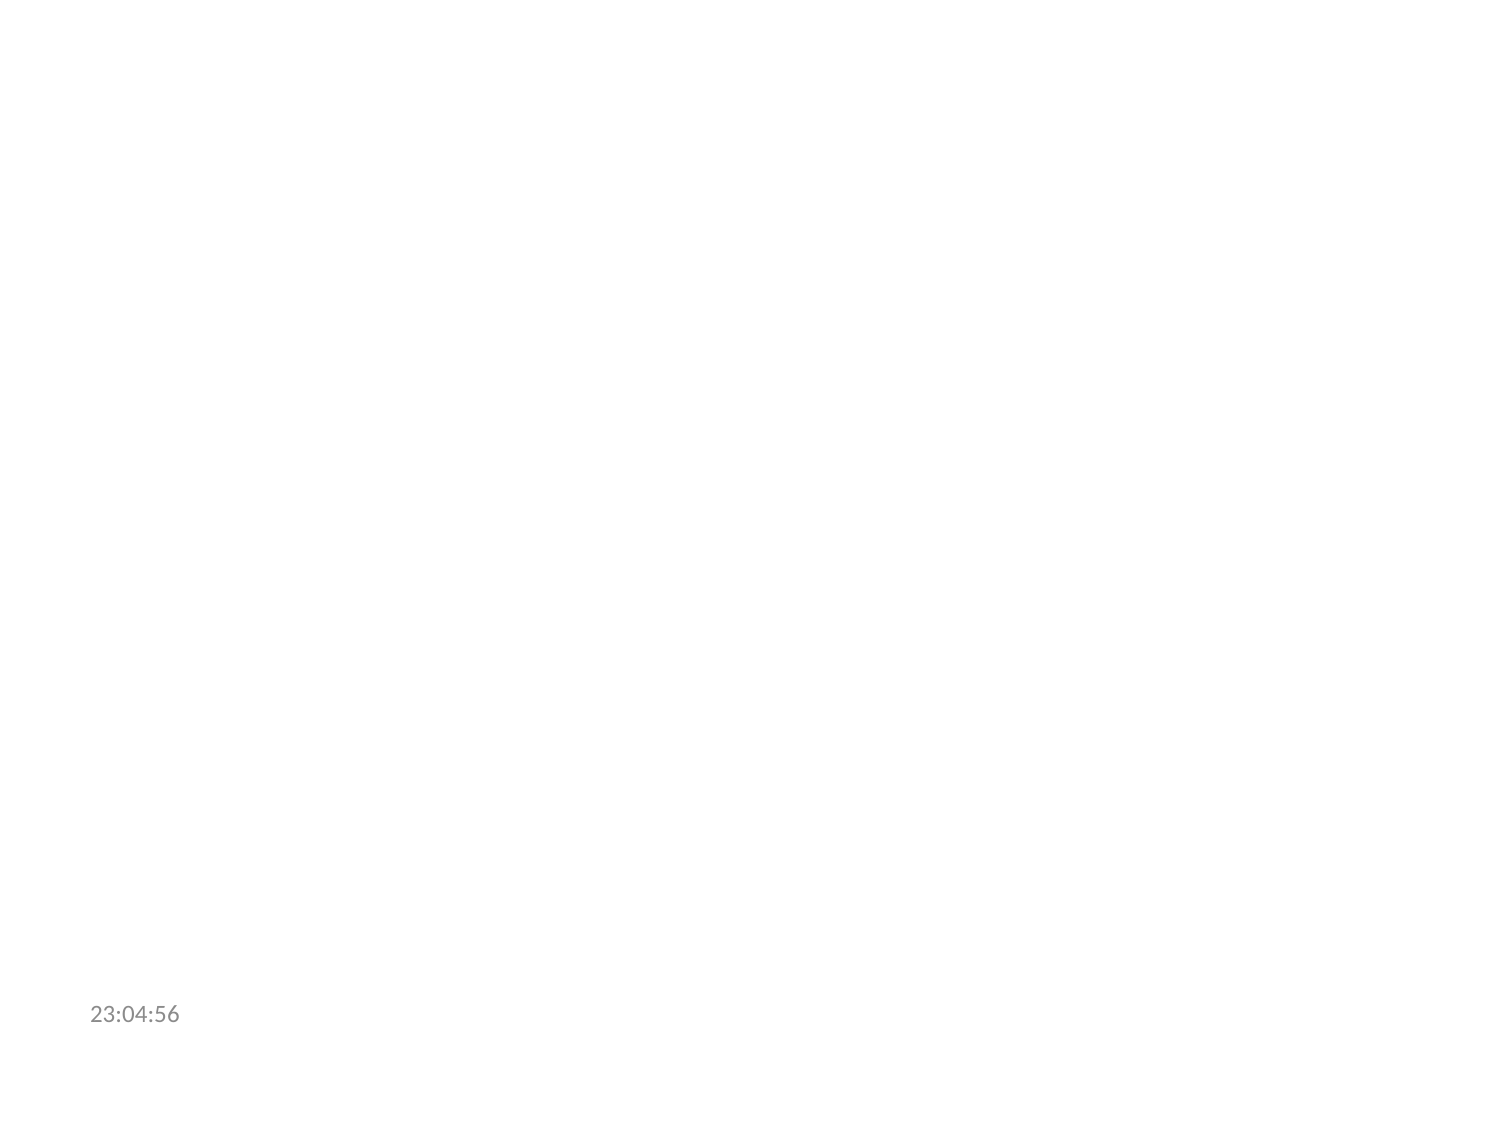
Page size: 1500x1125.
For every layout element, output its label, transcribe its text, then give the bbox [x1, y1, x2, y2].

text_box 15:35:09 [75, 982, 425, 1043]
